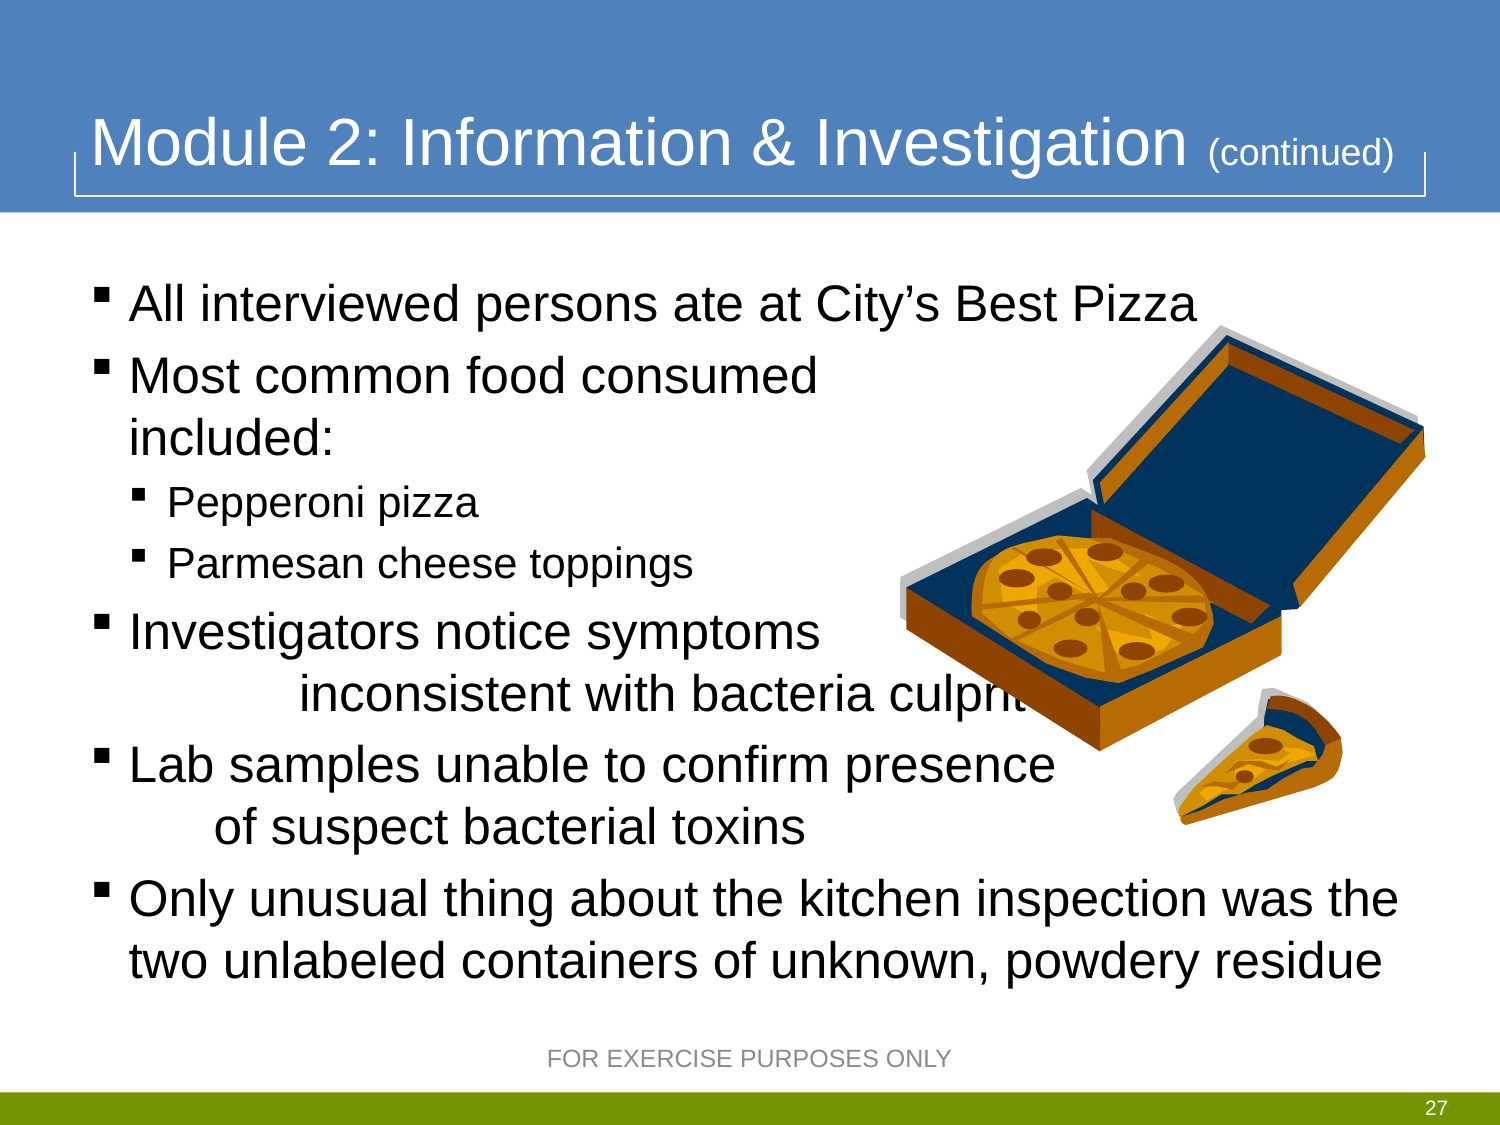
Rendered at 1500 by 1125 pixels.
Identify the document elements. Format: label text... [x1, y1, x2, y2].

title Module 2: Information & Investigation (continued) [74, 44, 1426, 233]
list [899, 324, 1426, 826]
footer FOR EXERCISE PURPOSES ONLY [512, 1042, 988, 1103]
list All interviewed persons ate at City’s Best Pizza Most common food consumed included: Pepperoni pizza Parmesan cheese toppings Investigators notice symptoms inconsistent with bacteria culprit Lab samples unable to confirm presence of suspect bacterial toxins Only unusual thing about the kitchen inspection was the two unlabeled containers of unknown, powdery residue [74, 262, 1426, 1006]
